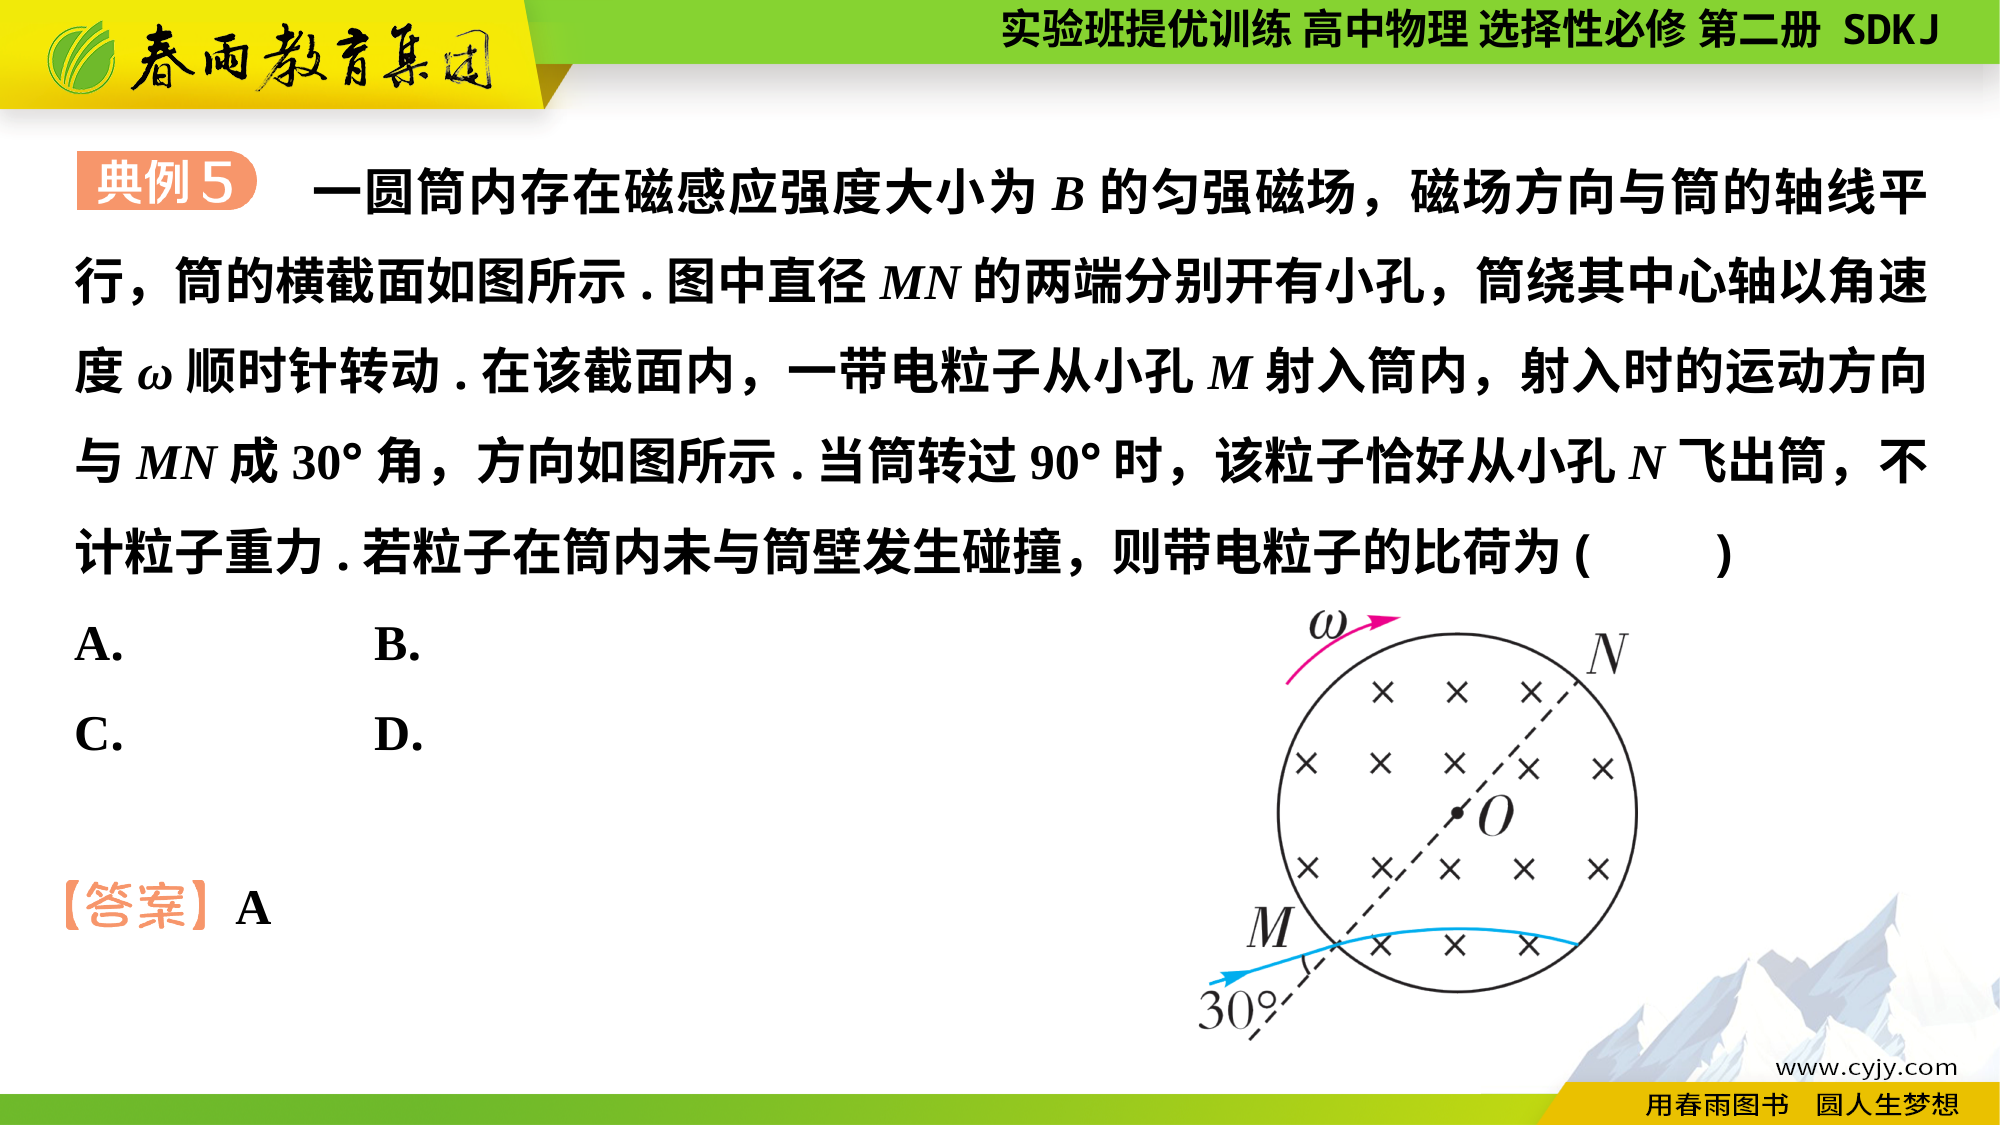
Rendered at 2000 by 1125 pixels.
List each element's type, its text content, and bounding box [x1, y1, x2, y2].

picture [0, 0, 2000, 1125]
text_box A [220, 866, 287, 942]
